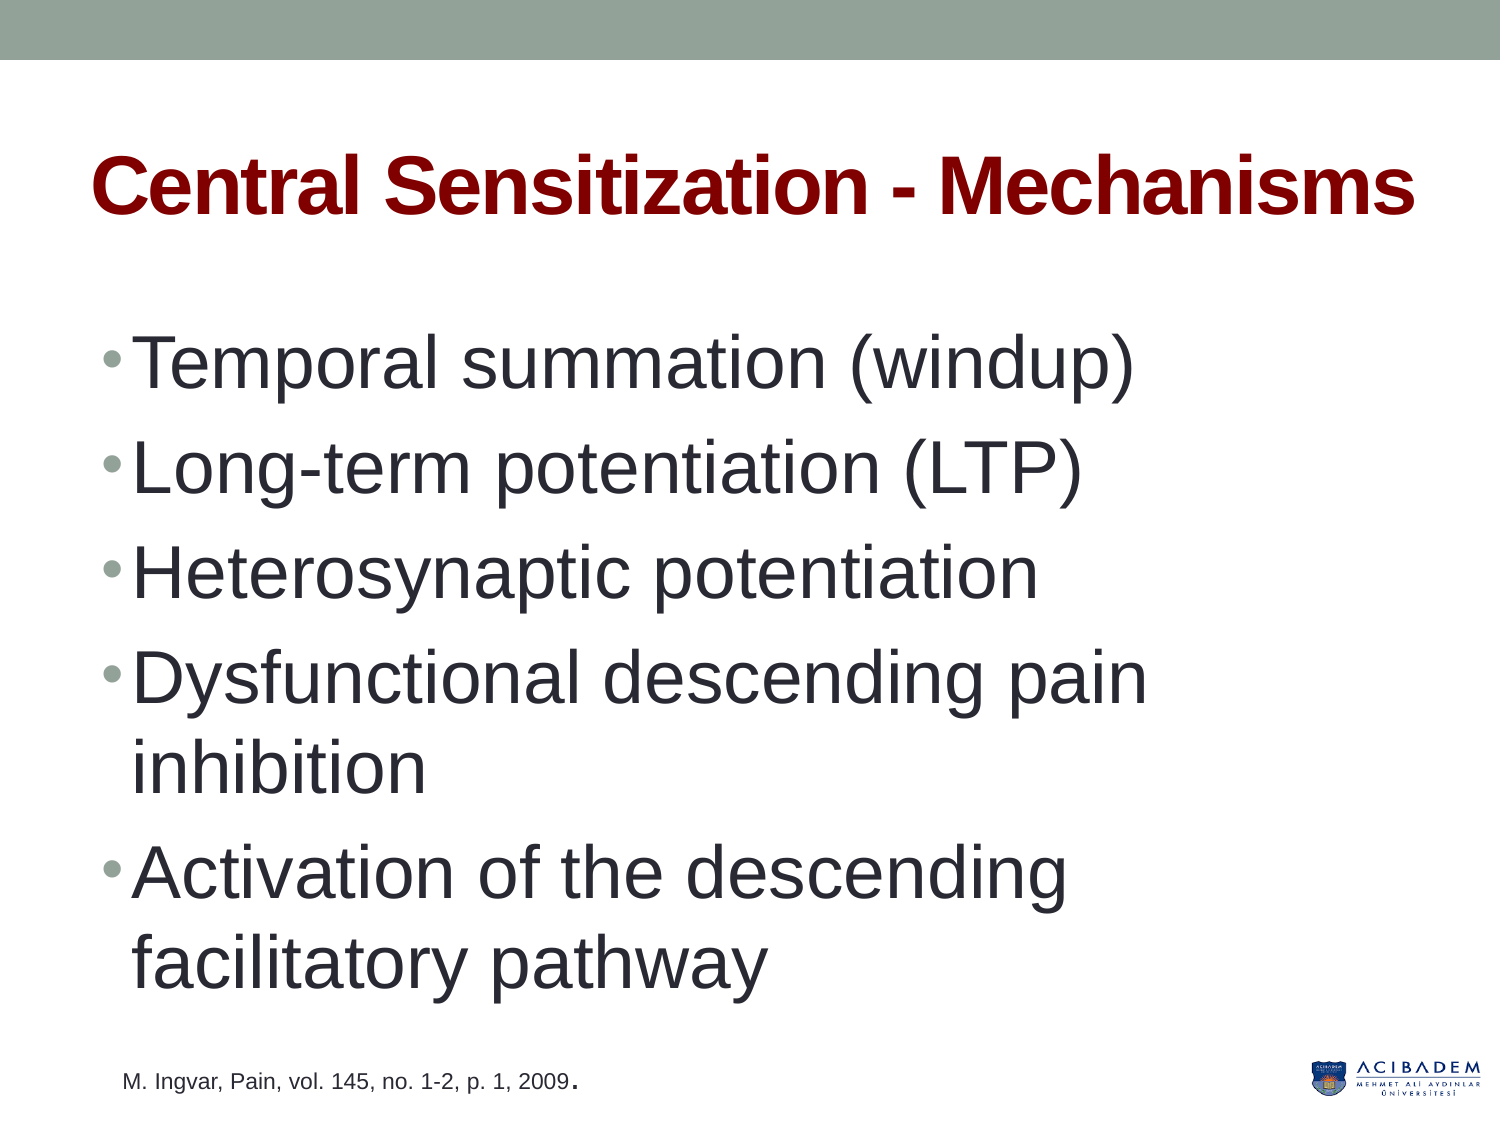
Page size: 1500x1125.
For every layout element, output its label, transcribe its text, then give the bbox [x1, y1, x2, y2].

picture [1296, 1041, 1500, 1125]
text_box M. Ingvar, Pain, vol. 145, no. 1-2, p. 1, 2009. [107, 1045, 596, 1105]
title Central Sensitization - Mechanisms [75, 87, 1468, 275]
list Temporal summation (windup) Long-term potentiation (LTP) Heterosynaptic potentiation Dysfunctional descending pain inhibition Activation of the descending facilitatory pathway [86, 305, 1437, 1049]
